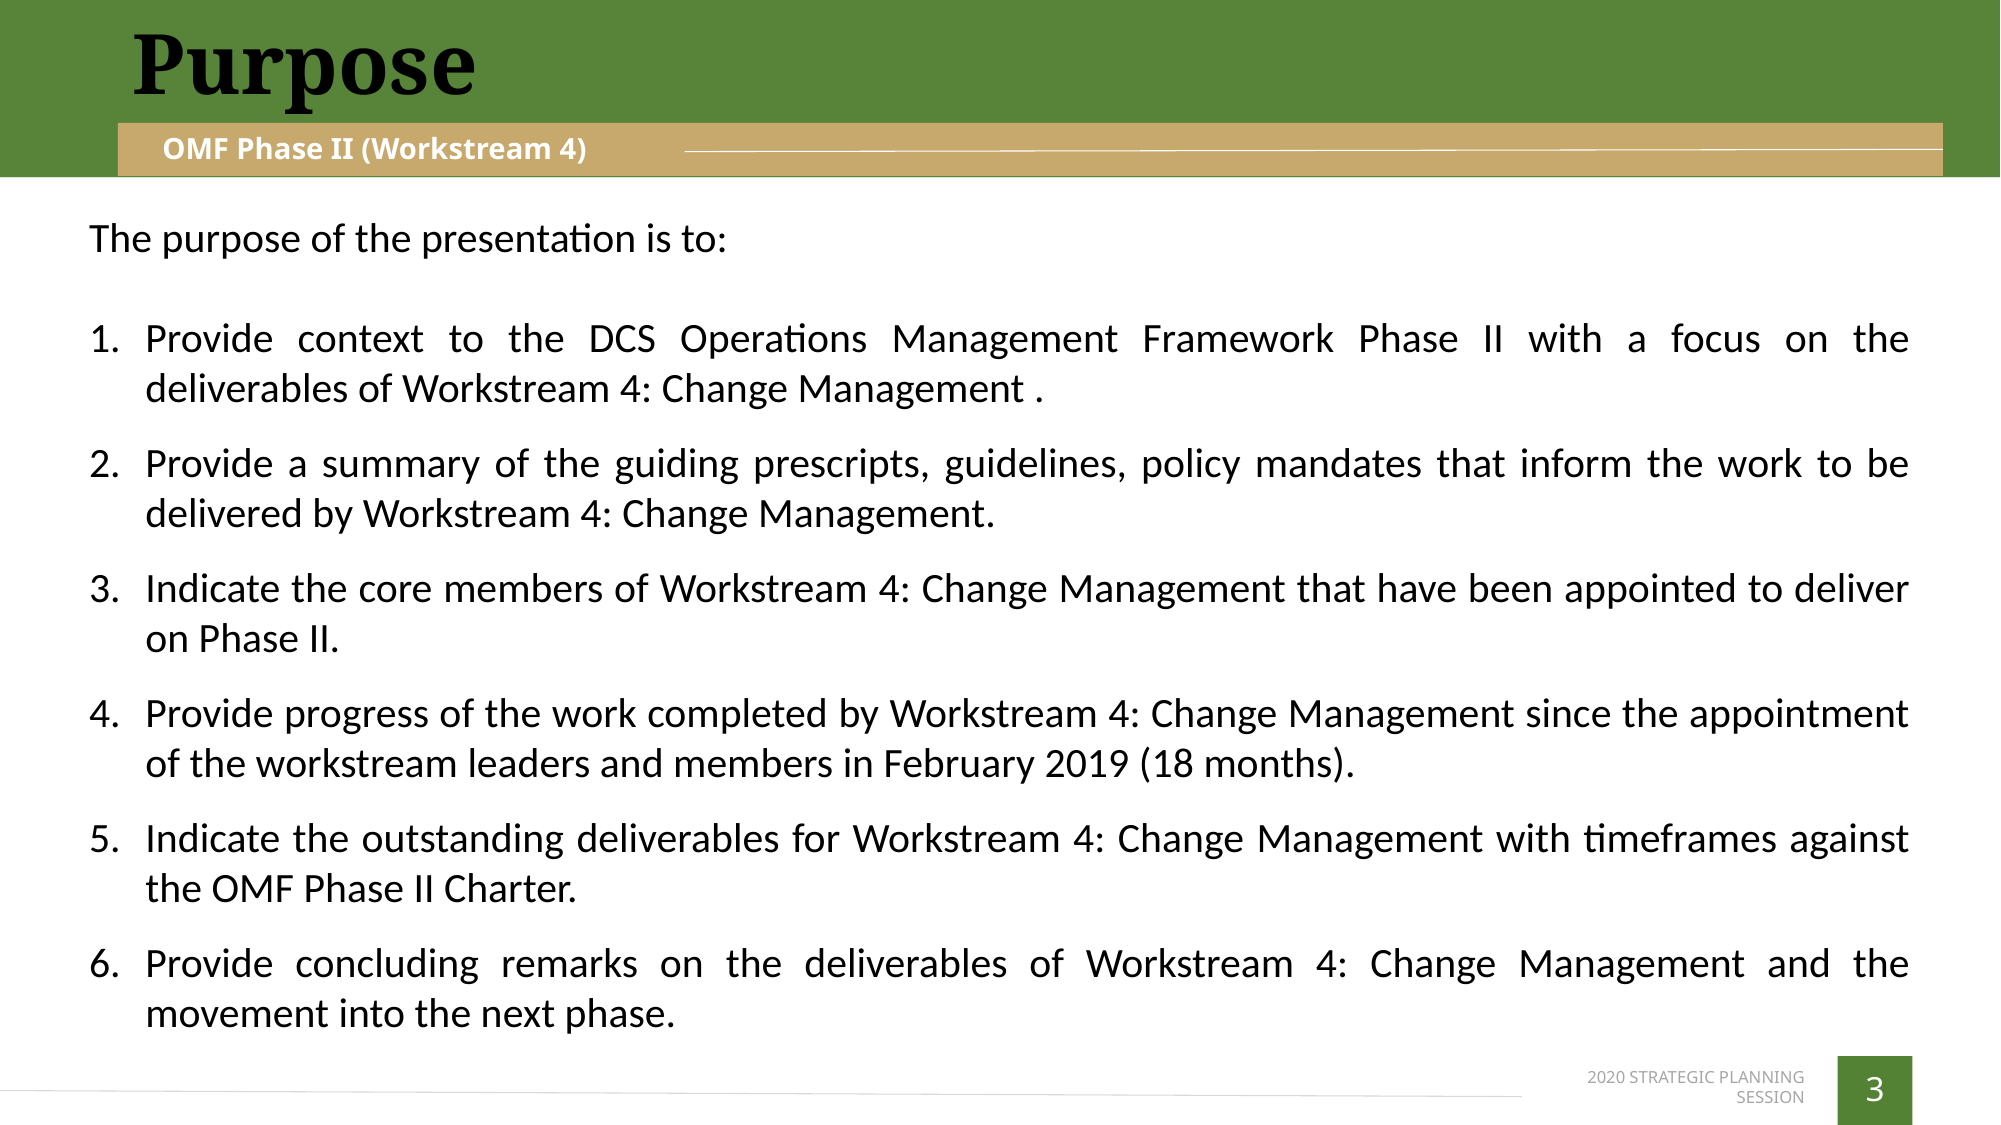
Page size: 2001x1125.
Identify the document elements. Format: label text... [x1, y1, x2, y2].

text_box OMF Phase II (Workstream 4) [162, 135, 685, 166]
text_box [117, 135, 1943, 176]
text_box [685, 122, 1943, 149]
text_box [0, 0, 2000, 178]
text_box Purpose [117, 0, 1913, 135]
text_box The purpose of the presentation is to: Provide context to the DCS Operations Management Framework Phase II with a focus on the deliverables of Workstream 4: Change Management . Provide a summary of the guiding prescripts, guidelines, policy mandates that inform the work to be delivered by Workstream 4: Change Management. Indicate the core members of Workstream 4: Change Management that have been appointed to deliver on Phase II. Provide progress of the work completed by Workstream 4: Change Management since the appointment of the workstream leaders and members in February 2019 (18 months). Indicate the outstanding deliverables for Workstream 4: Change Management with timeframes against the OMF Phase II Charter. Provide concluding remarks on the deliverables of Workstream 4: Change Management and the movement into the next phase. [74, 203, 1926, 1044]
